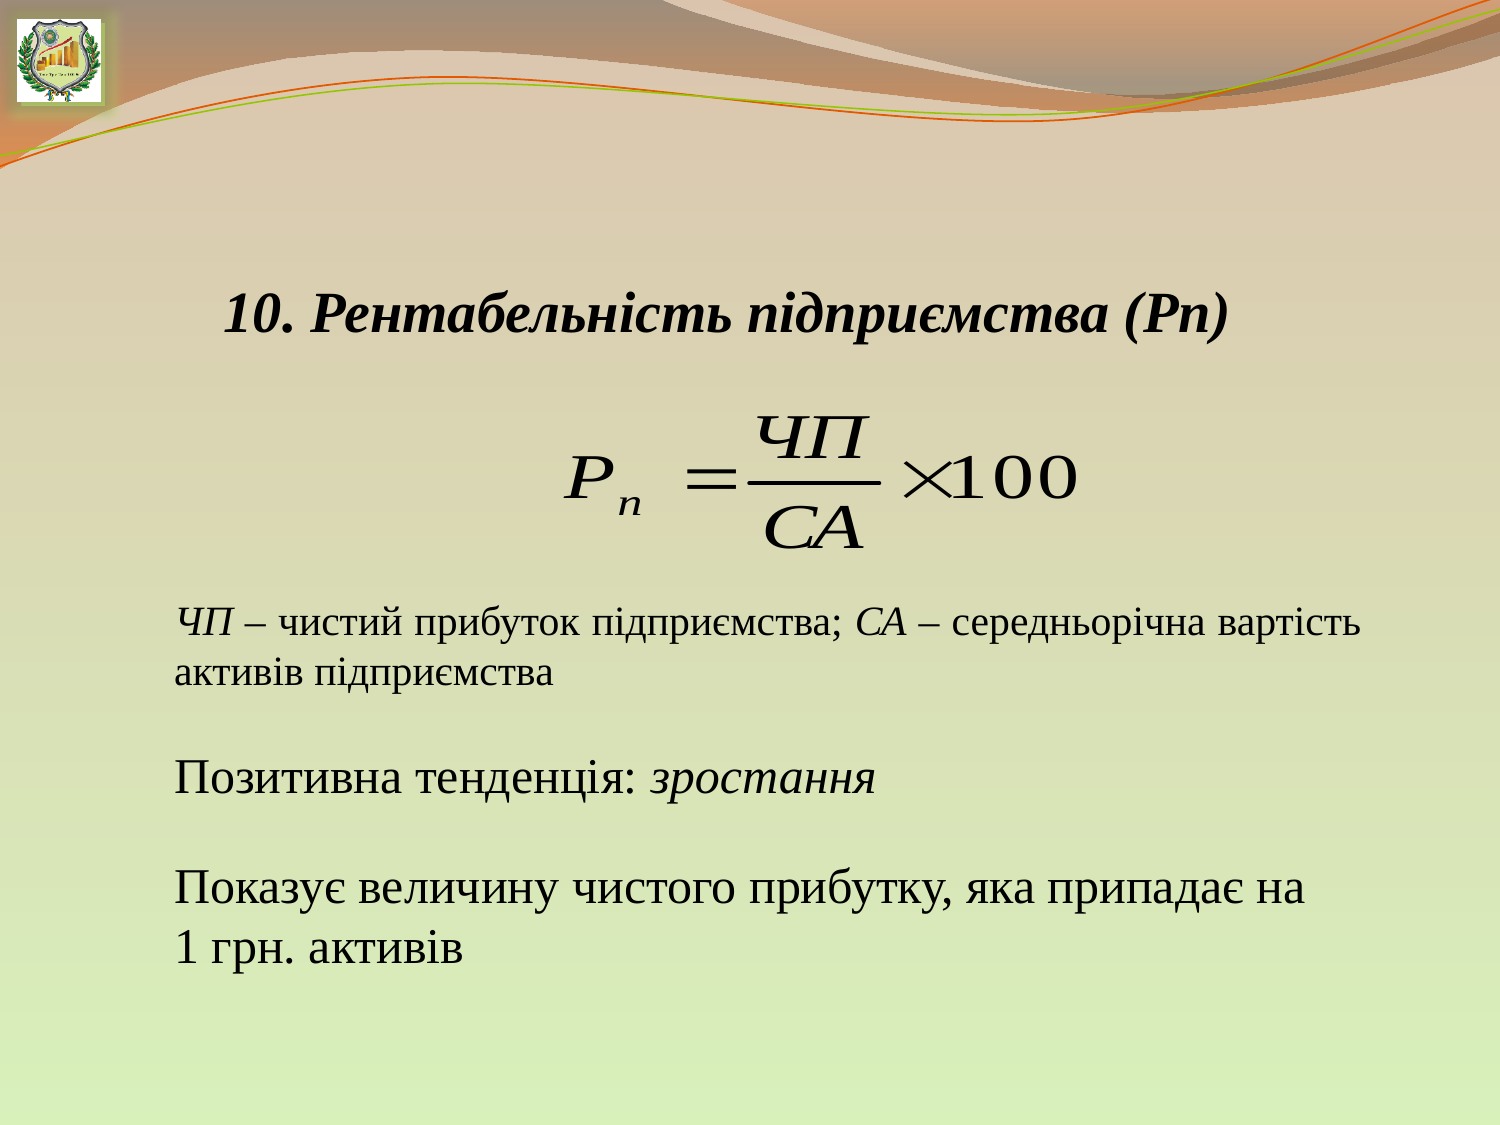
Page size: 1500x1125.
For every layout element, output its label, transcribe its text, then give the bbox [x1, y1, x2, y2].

text_box 10. Рентабельність підприємства (Рп) [208, 267, 1261, 352]
picture [17, 18, 101, 102]
text_box ЧП – чистий прибуток підприємства; СА – середньорічна вартість активів підприємства Позитивна тенденція: зростання Показує величину чистого прибутку, яка припадає на 1 грн. активів [159, 586, 1376, 981]
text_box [546, 396, 1093, 563]
